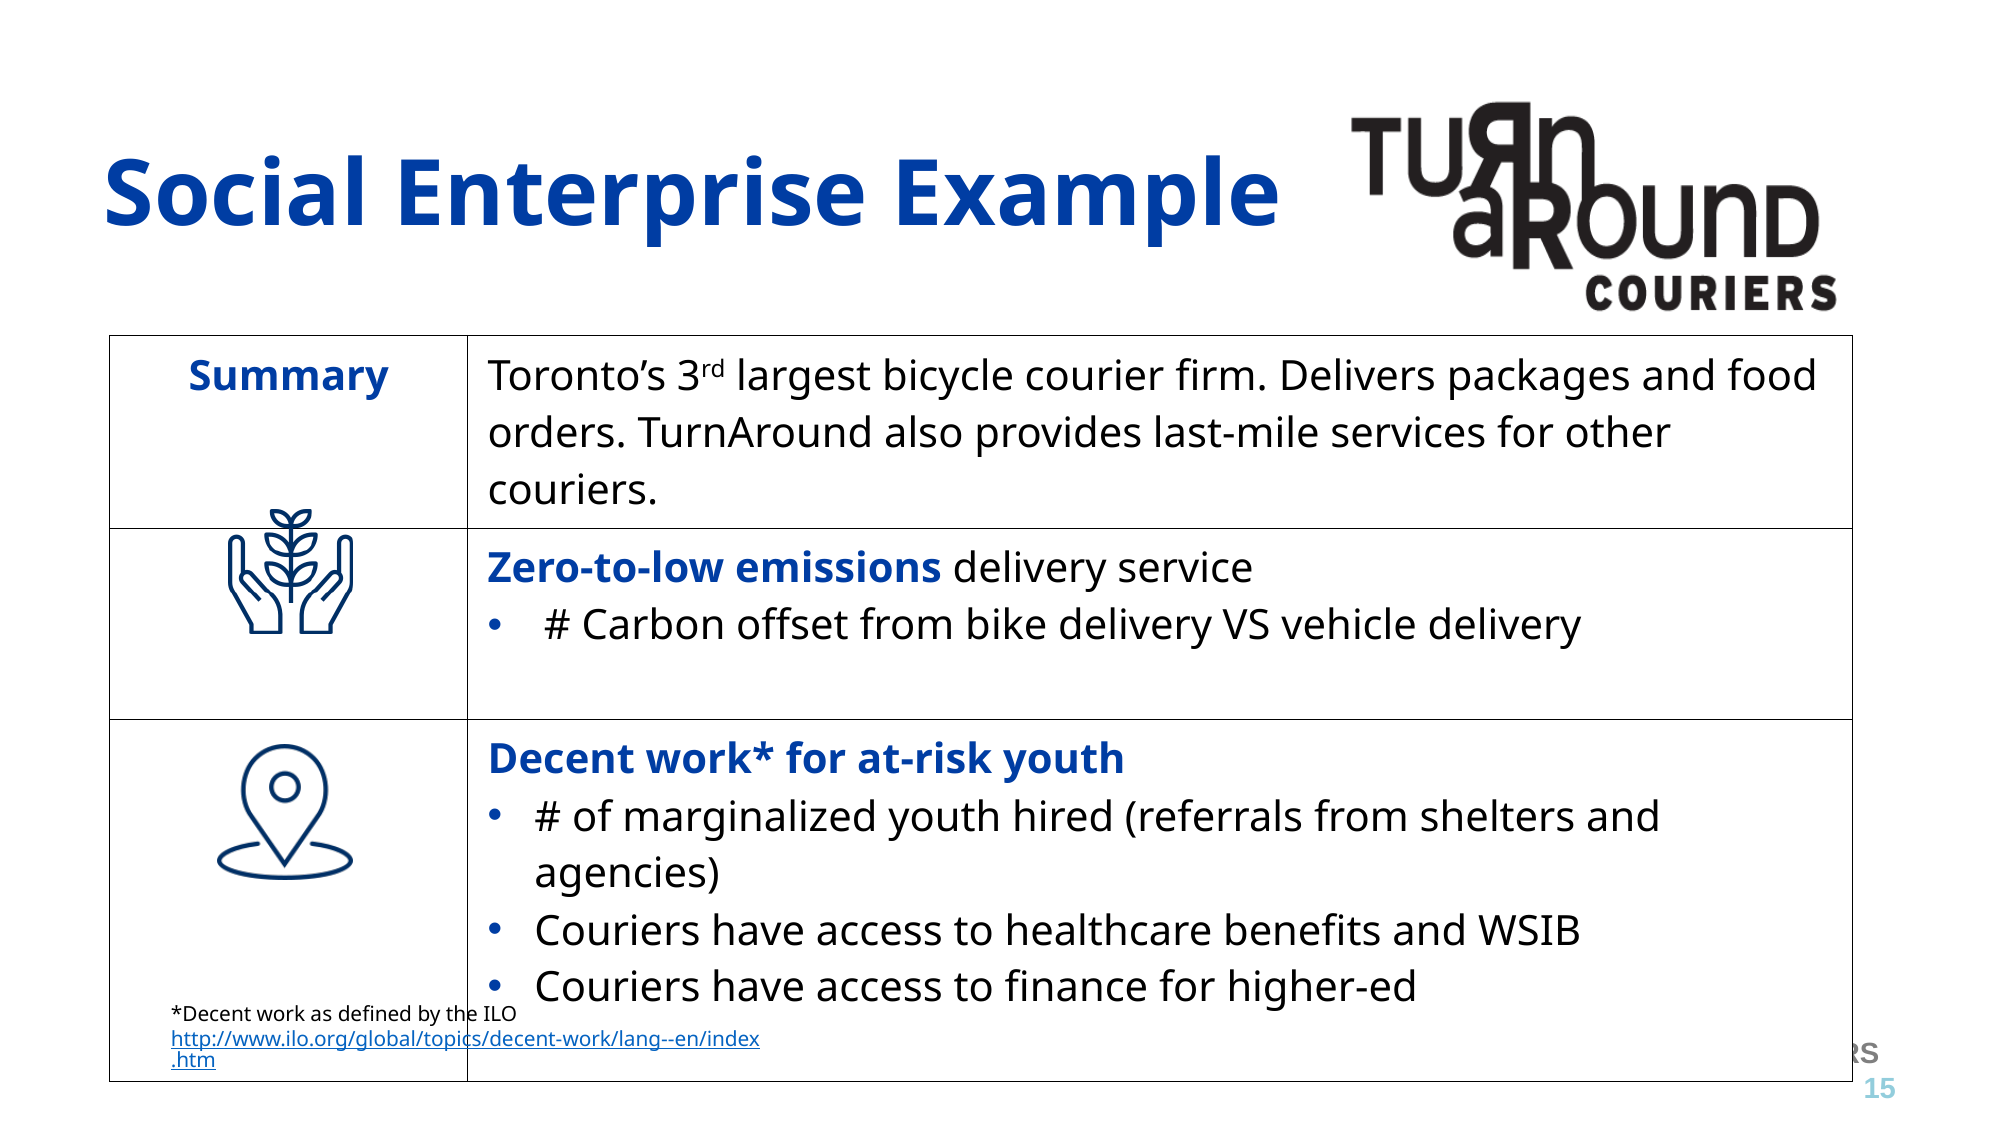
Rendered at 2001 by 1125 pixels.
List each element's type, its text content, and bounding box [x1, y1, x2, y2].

picture [227, 508, 353, 634]
table_header Summary [110, 336, 467, 528]
title Social Enterprise Example [88, 86, 1322, 305]
picture [1327, 76, 1859, 336]
table_cell [110, 529, 467, 719]
table_cell Zero-to-low emissions delivery service # Carbon offset from bike delivery VS vehicle delivery [468, 529, 1852, 719]
text_box *Decent work as defined by the ILO http://www.ilo.org/global/topics/decent-work/lang--en/index.htm [155, 993, 777, 1091]
picture [217, 744, 353, 880]
table_cell [110, 720, 467, 1081]
table_header Toronto’s 3rd largest bicycle courier firm. Delivers packages and food orders. TurnAround also provides last-mile services for other couriers. [468, 336, 1852, 528]
table_cell Decent work* for at-risk youth # of marginalized youth hired (referrals from shelters and agencies) Couriers have access to healthcare benefits and WSIB Couriers have access to finance for higher-ed [468, 720, 1852, 1081]
